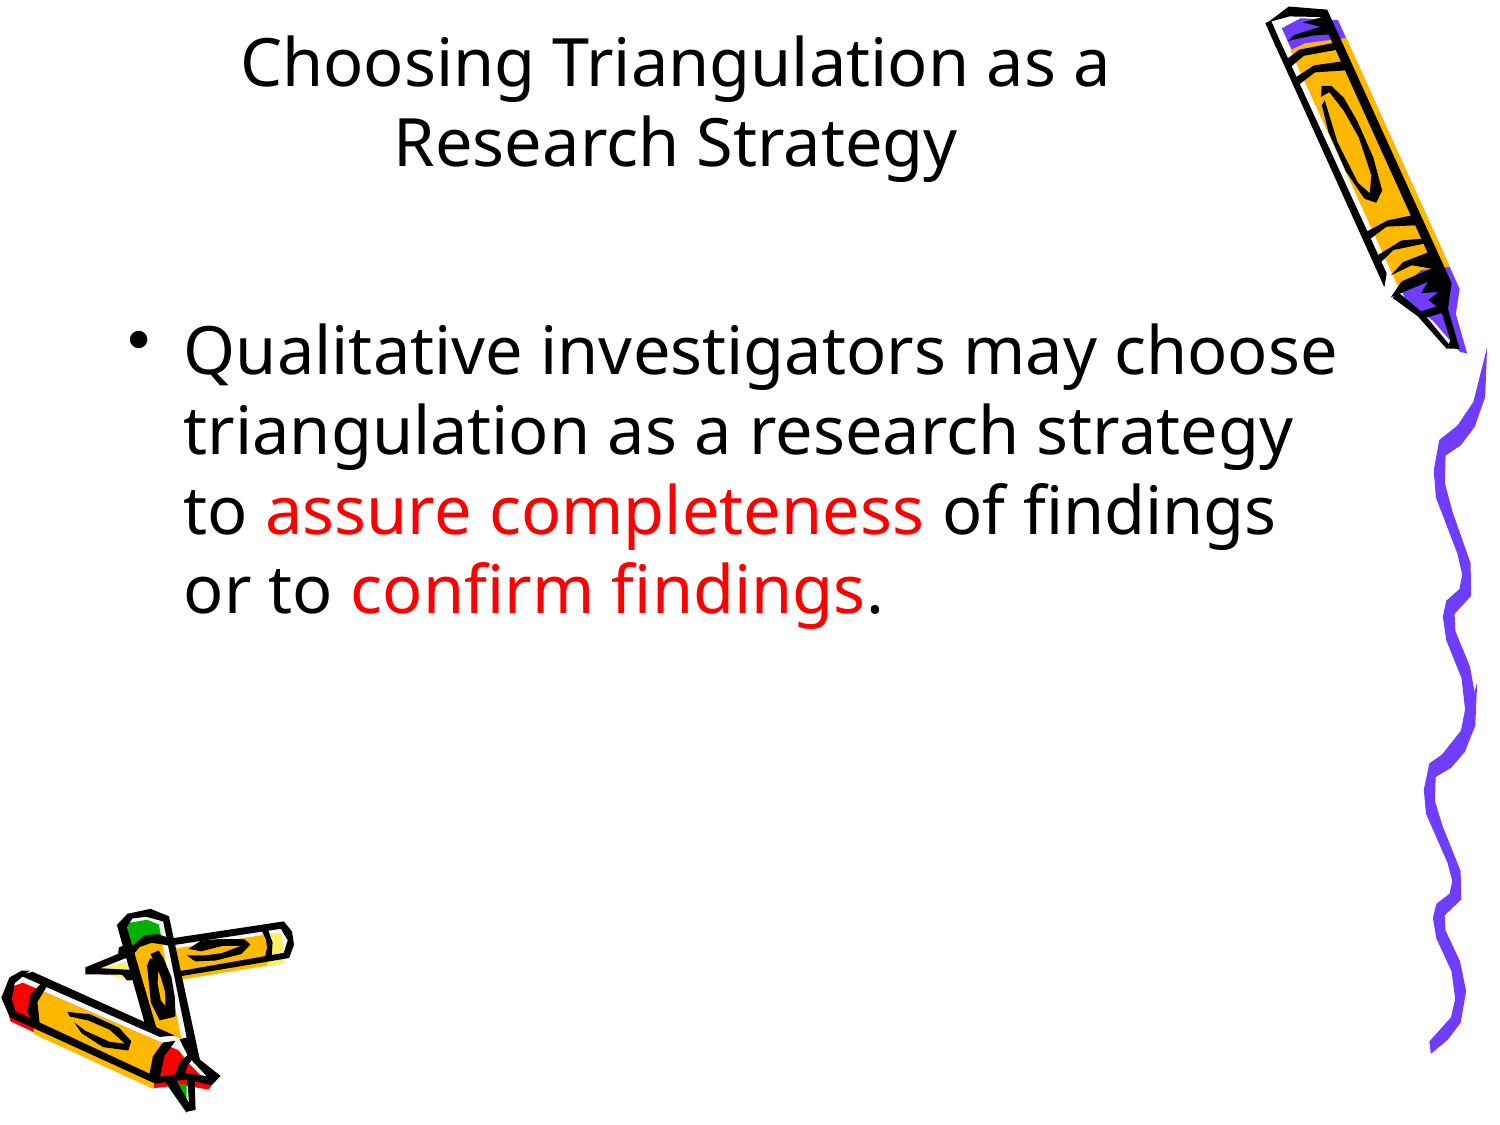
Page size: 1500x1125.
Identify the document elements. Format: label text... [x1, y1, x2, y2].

list Qualitative investigators may choose triangulation as a research strategy to assure completeness of findings or to confirm findings. [112, 299, 1376, 901]
title Choosing Triangulation as a Research Strategy [112, 24, 1240, 288]
